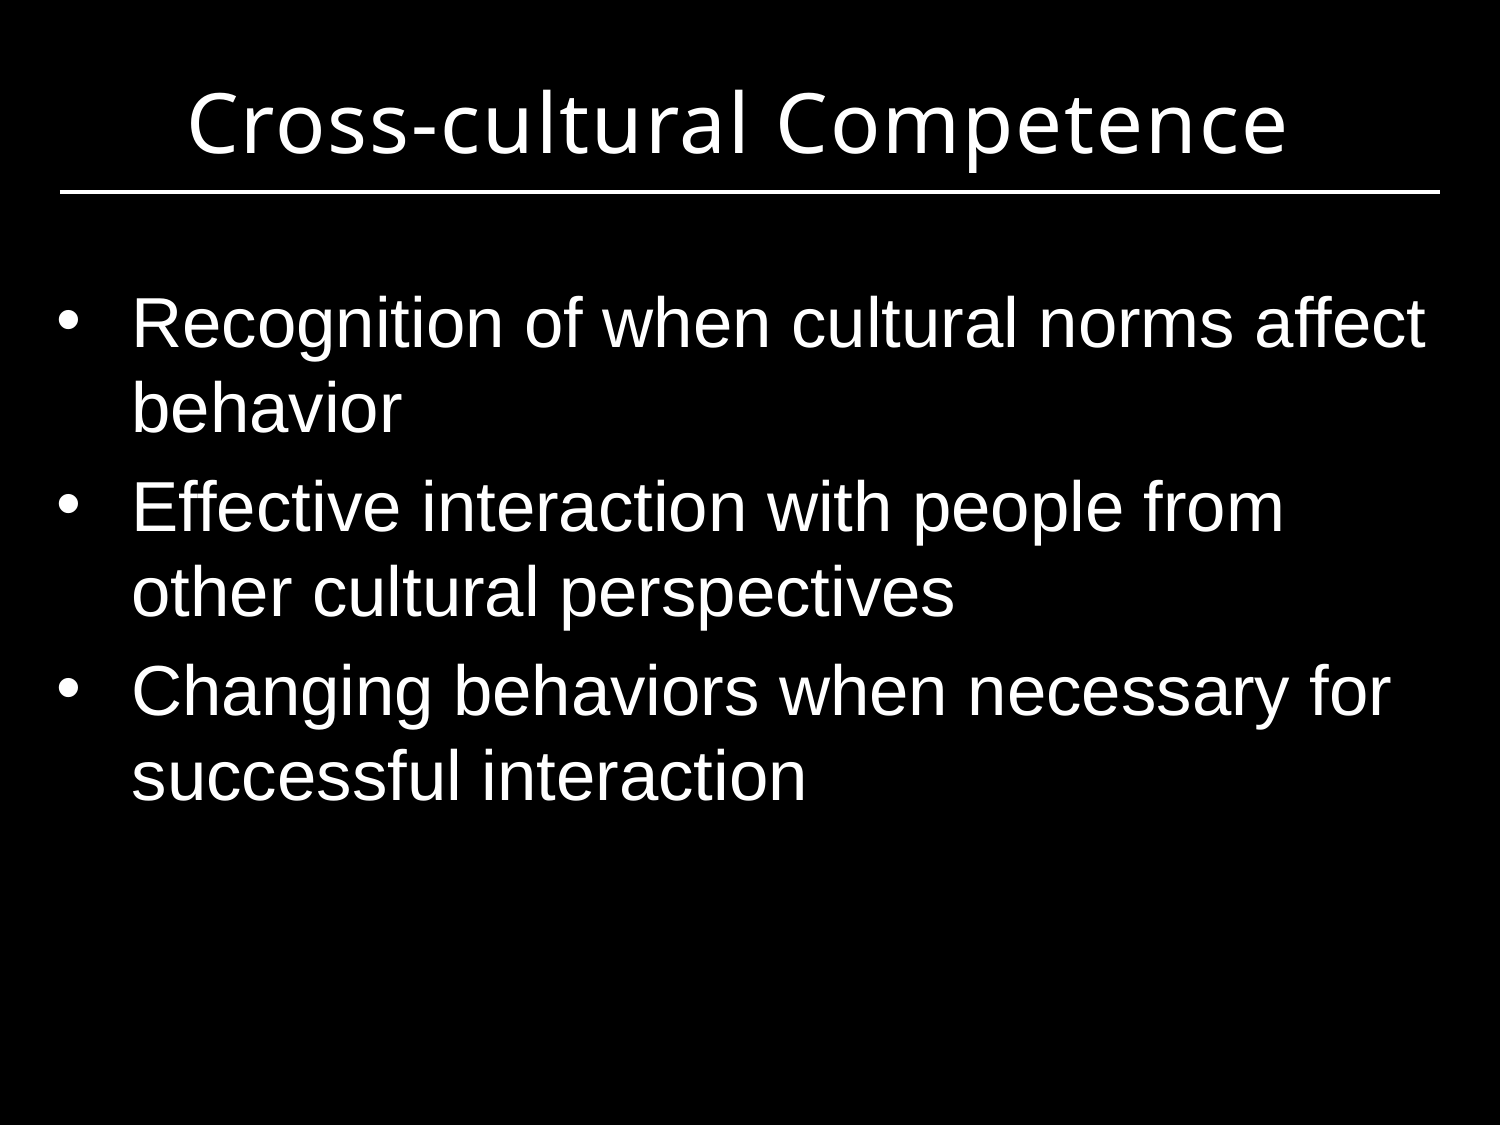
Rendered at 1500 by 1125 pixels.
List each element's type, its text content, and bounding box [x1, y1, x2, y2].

title Cross-cultural Competence [0, 0, 1500, 185]
subtitle Recognition of when cultural norms affect behavior Effective interaction with people from other cultural perspectives Changing behaviors when necessary for successful interaction [41, 261, 1459, 945]
